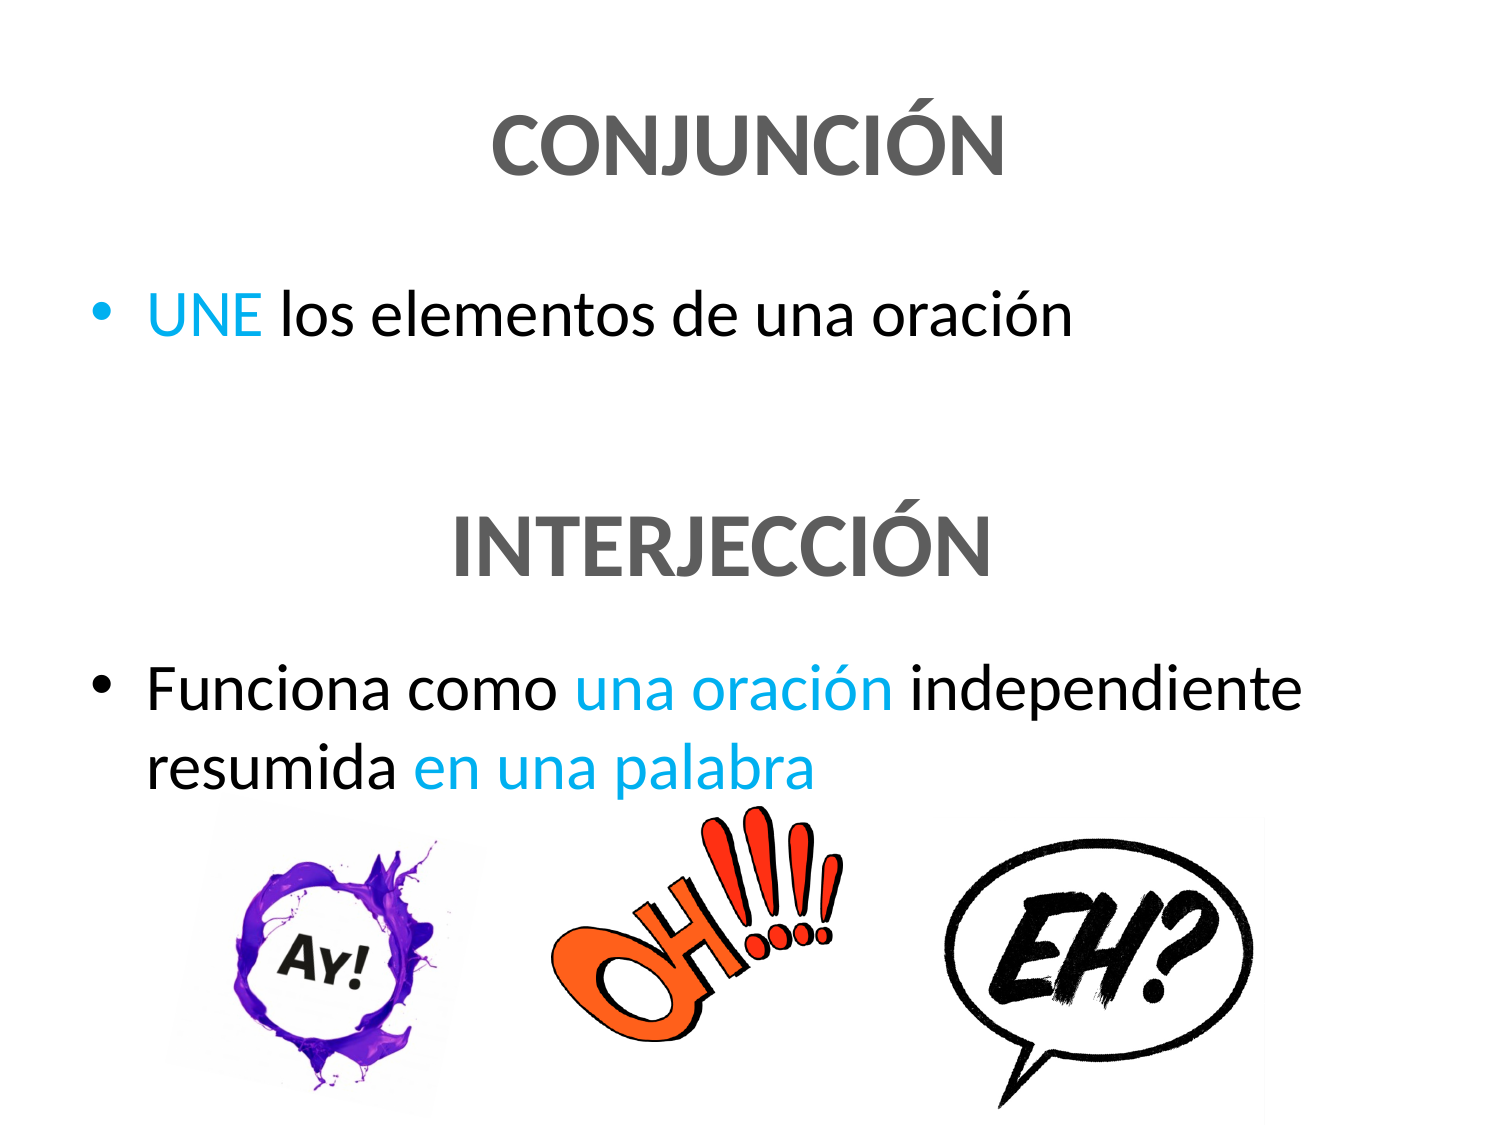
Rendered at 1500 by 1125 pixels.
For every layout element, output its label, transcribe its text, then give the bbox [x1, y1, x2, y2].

text_box INTERJECCIÓN [47, 446, 1398, 634]
picture [551, 806, 843, 1042]
list UNE los elementos de una oración Funciona como una oración independiente resumida en una palabra [75, 262, 1425, 1005]
picture [166, 793, 486, 1117]
title CONJUNCIÓN [75, 45, 1425, 233]
picture [869, 795, 1315, 1125]
